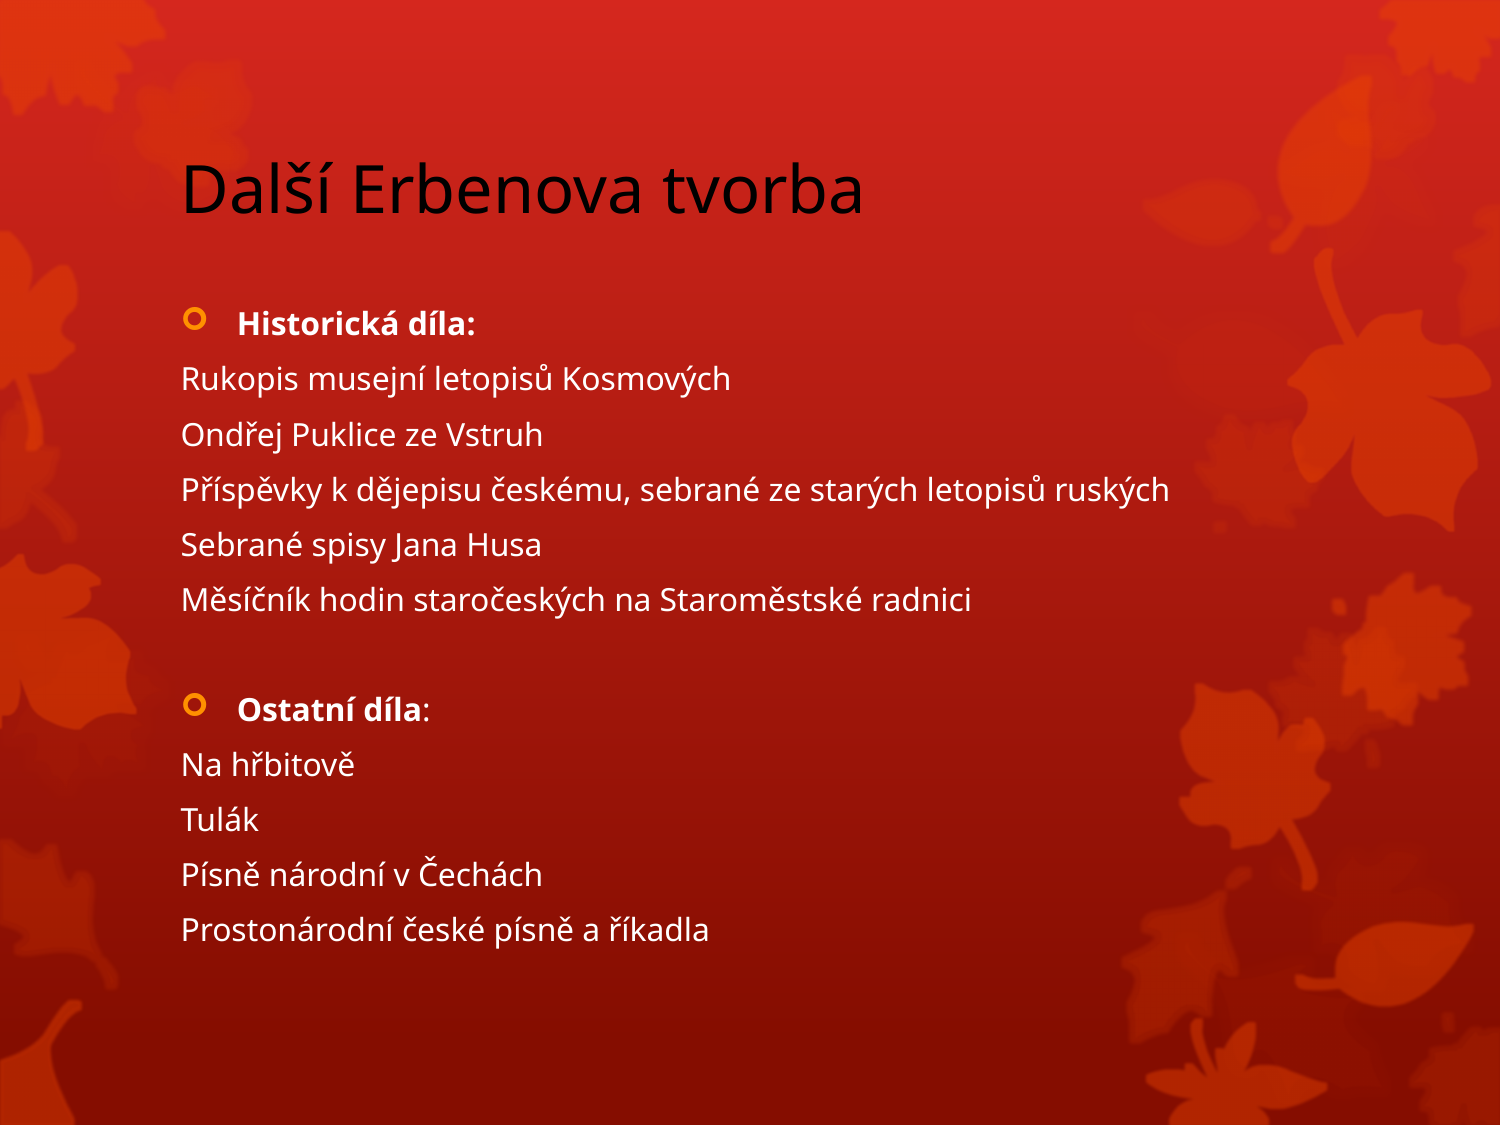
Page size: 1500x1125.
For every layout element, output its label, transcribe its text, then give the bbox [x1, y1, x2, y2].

title Další Erbenova tvorba [165, 110, 1335, 263]
list Historická díla: Rukopis musejní letopisů Kosmových Ondřej Puklice ze Vstruh Příspěvky k dějepisu českému, sebrané ze starých letopisů ruských Sebrané spisy Jana Husa Měsíčník hodin staročeských na Staroměstské radnici Ostatní díla: Na hřbitově Tulák Písně národní v Čechách Prostonárodní české písně a říkadla [165, 296, 1335, 962]
